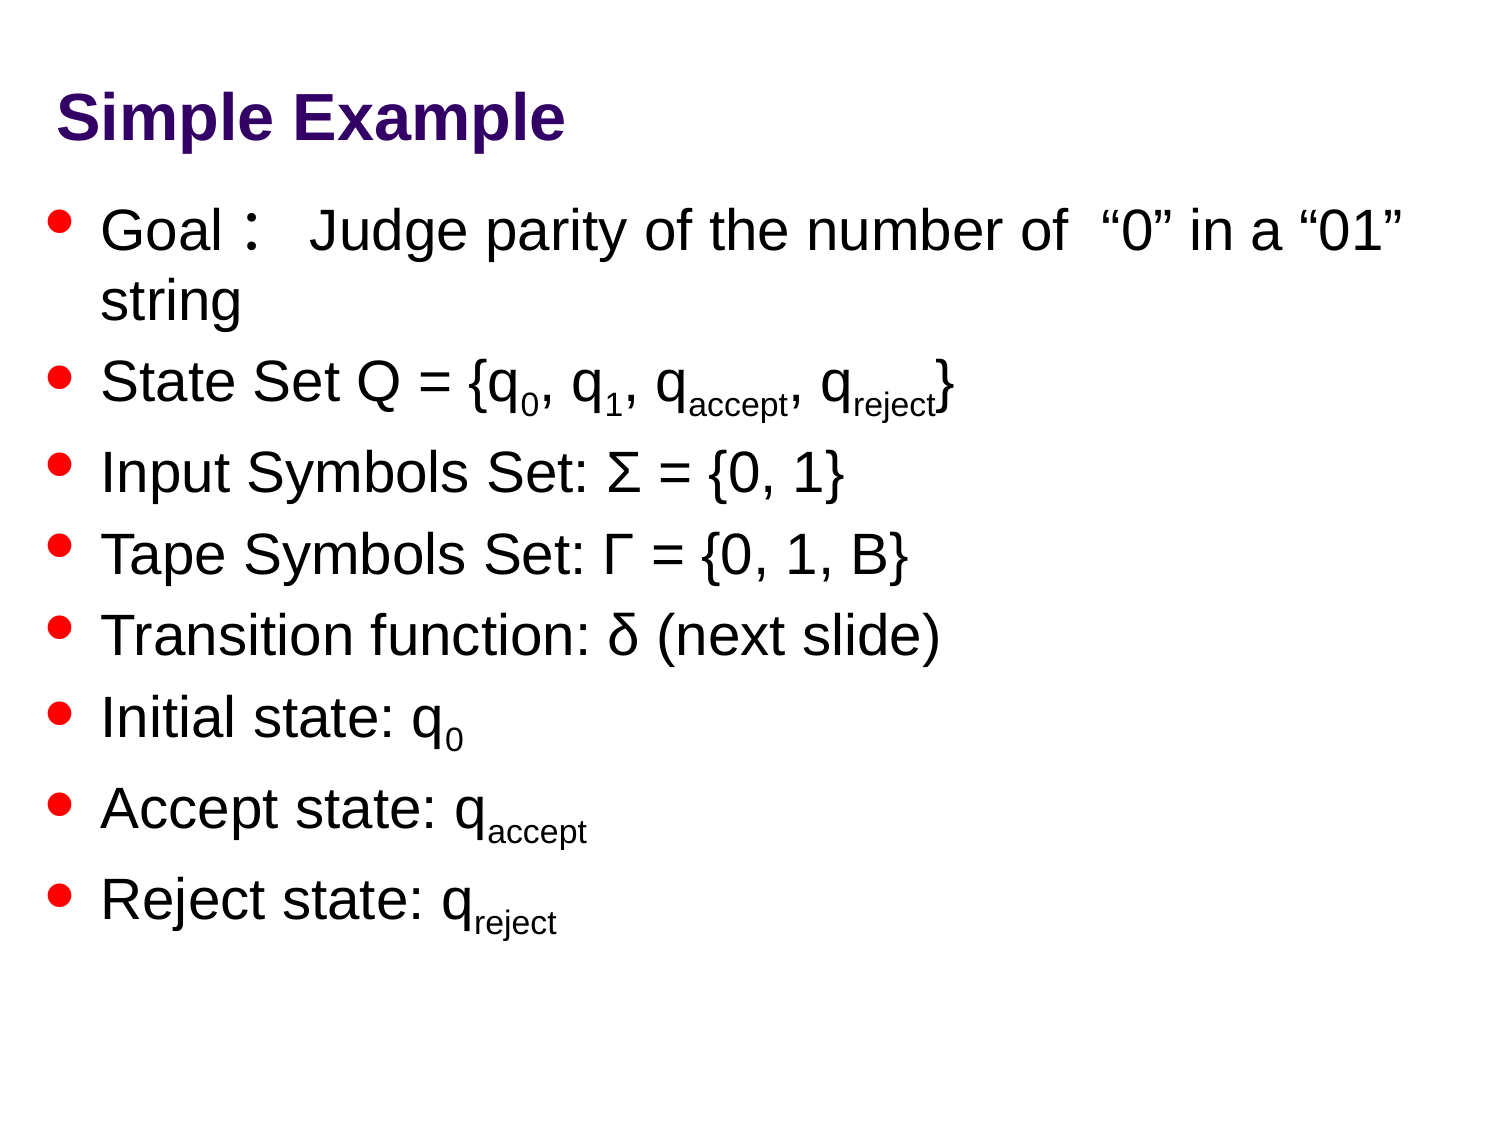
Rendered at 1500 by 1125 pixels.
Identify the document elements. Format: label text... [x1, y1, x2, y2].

title Simple Example [41, 19, 1471, 162]
list Goal：Judge parity of the number of “0” in a “01” string State Set Q = {q0, q1, qaccept, qreject} Input Symbols Set: Σ = {0, 1} Tape Symbols Set: Γ = {0, 1, B} Transition function: δ (next slide) Initial state: q0 Accept state: qaccept Reject state: qreject [29, 184, 1483, 1083]
